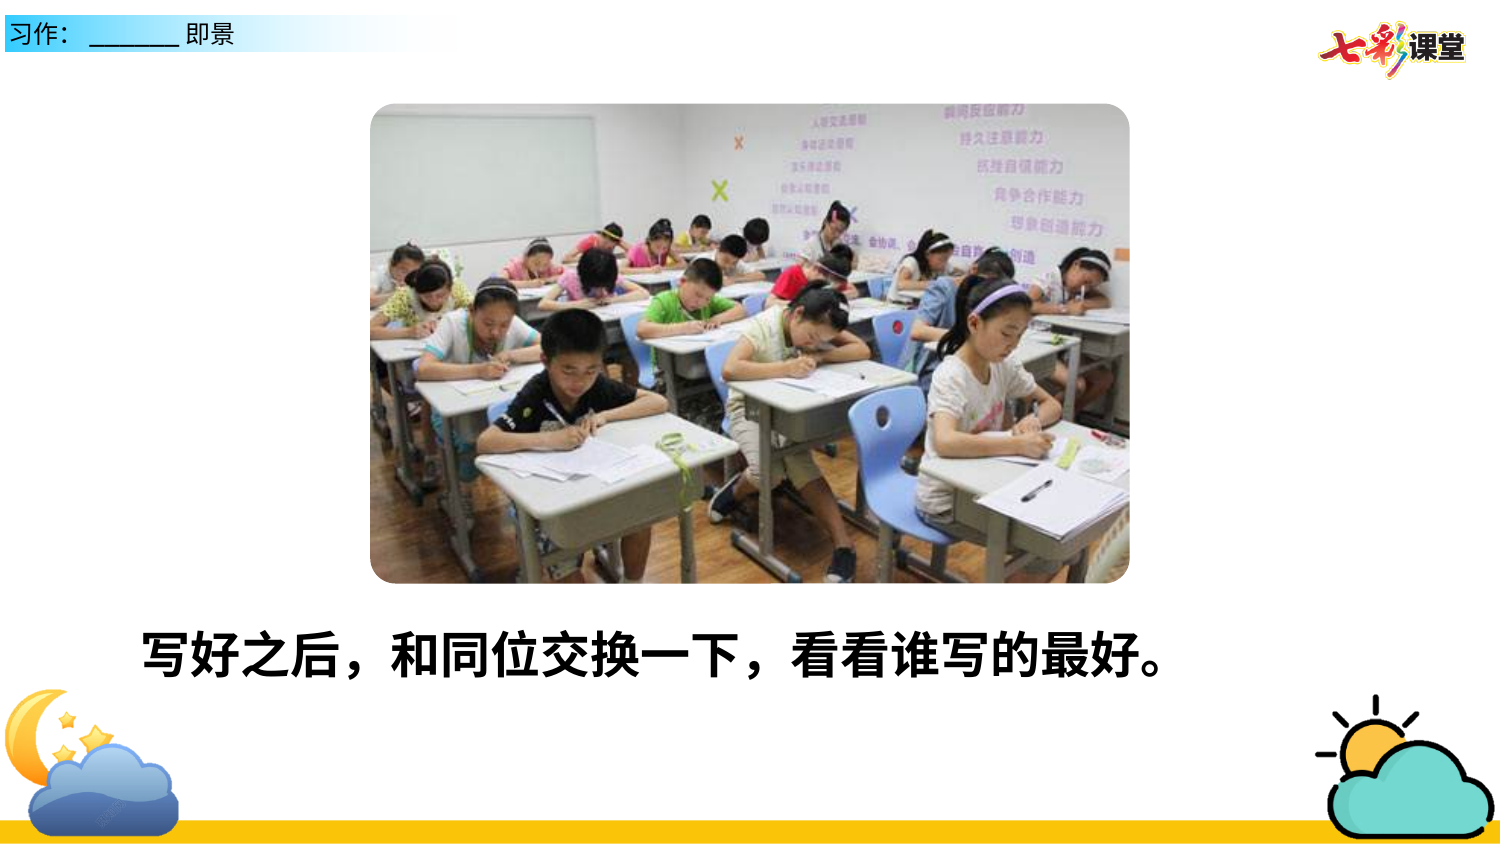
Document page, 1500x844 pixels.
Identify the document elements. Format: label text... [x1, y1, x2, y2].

text_box 写好之后，和同位交换一下，看看谁写的最好。 [129, 618, 1402, 690]
picture [1316, 20, 1468, 80]
picture [0, 686, 185, 844]
picture [369, 103, 1130, 584]
picture [1278, 640, 1500, 844]
